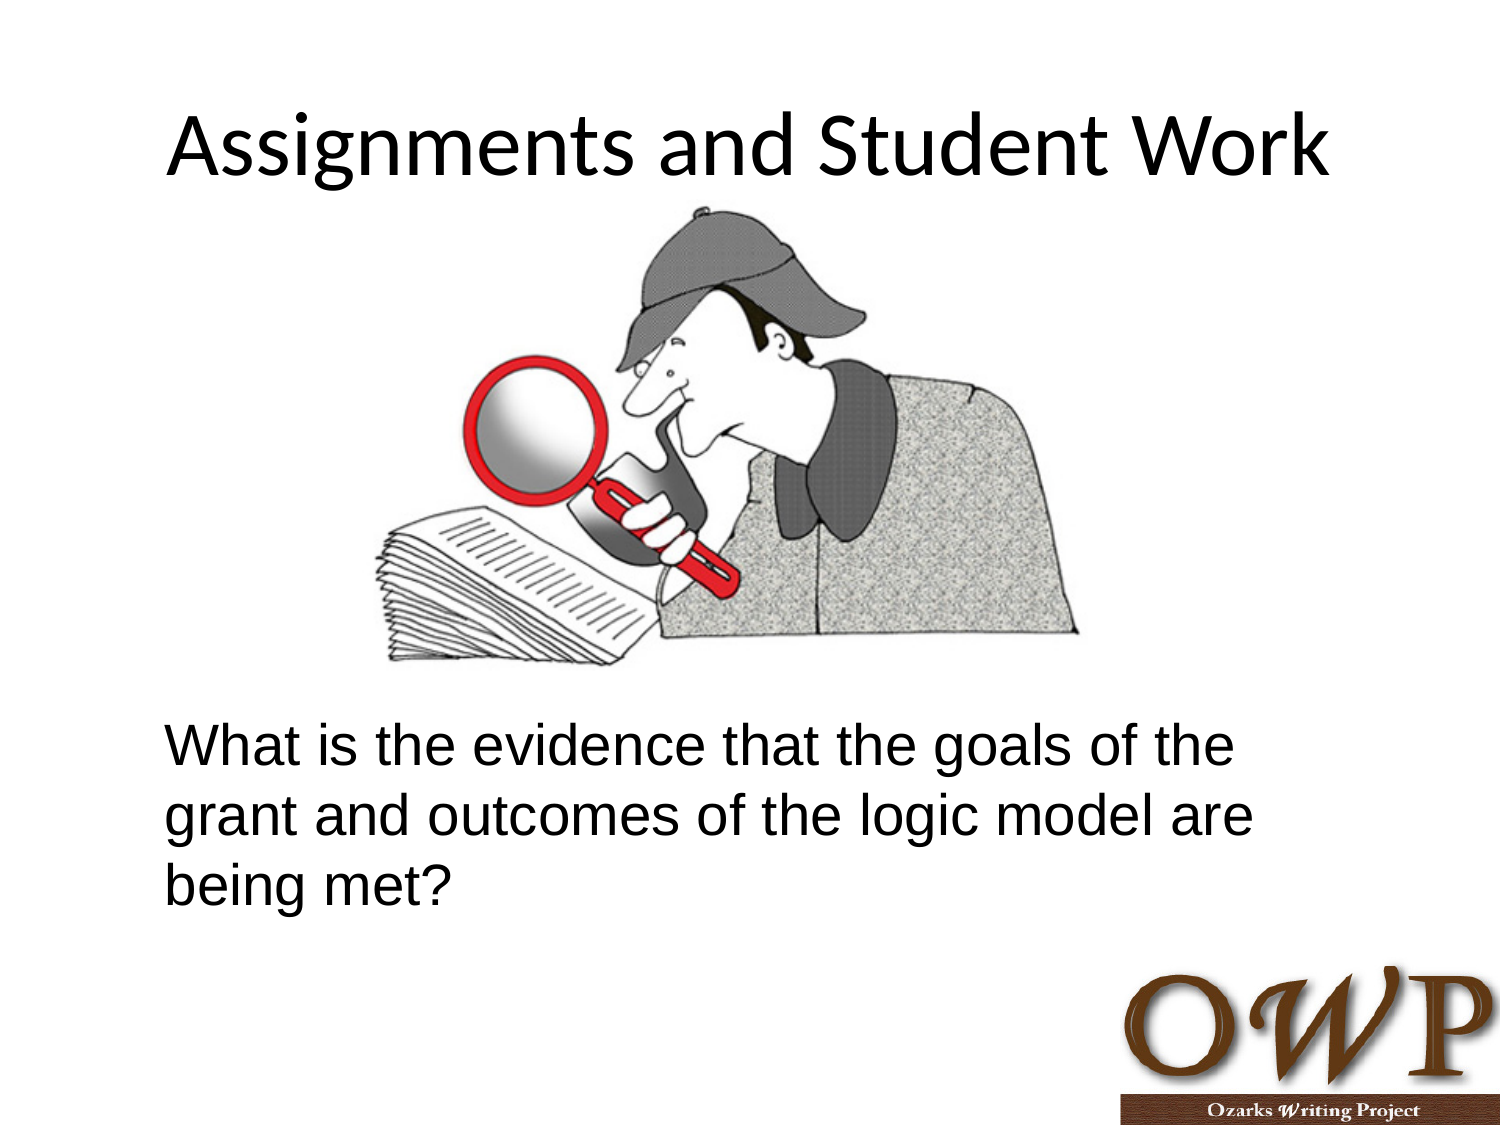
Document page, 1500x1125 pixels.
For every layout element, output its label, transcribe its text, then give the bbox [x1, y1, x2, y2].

text_box What is the evidence that the goals of the grant and outcomes of the logic model are being met? [149, 699, 1350, 925]
picture [1120, 957, 1500, 1125]
picture [362, 199, 1105, 671]
title Assignments and Student Work [74, 44, 1426, 233]
